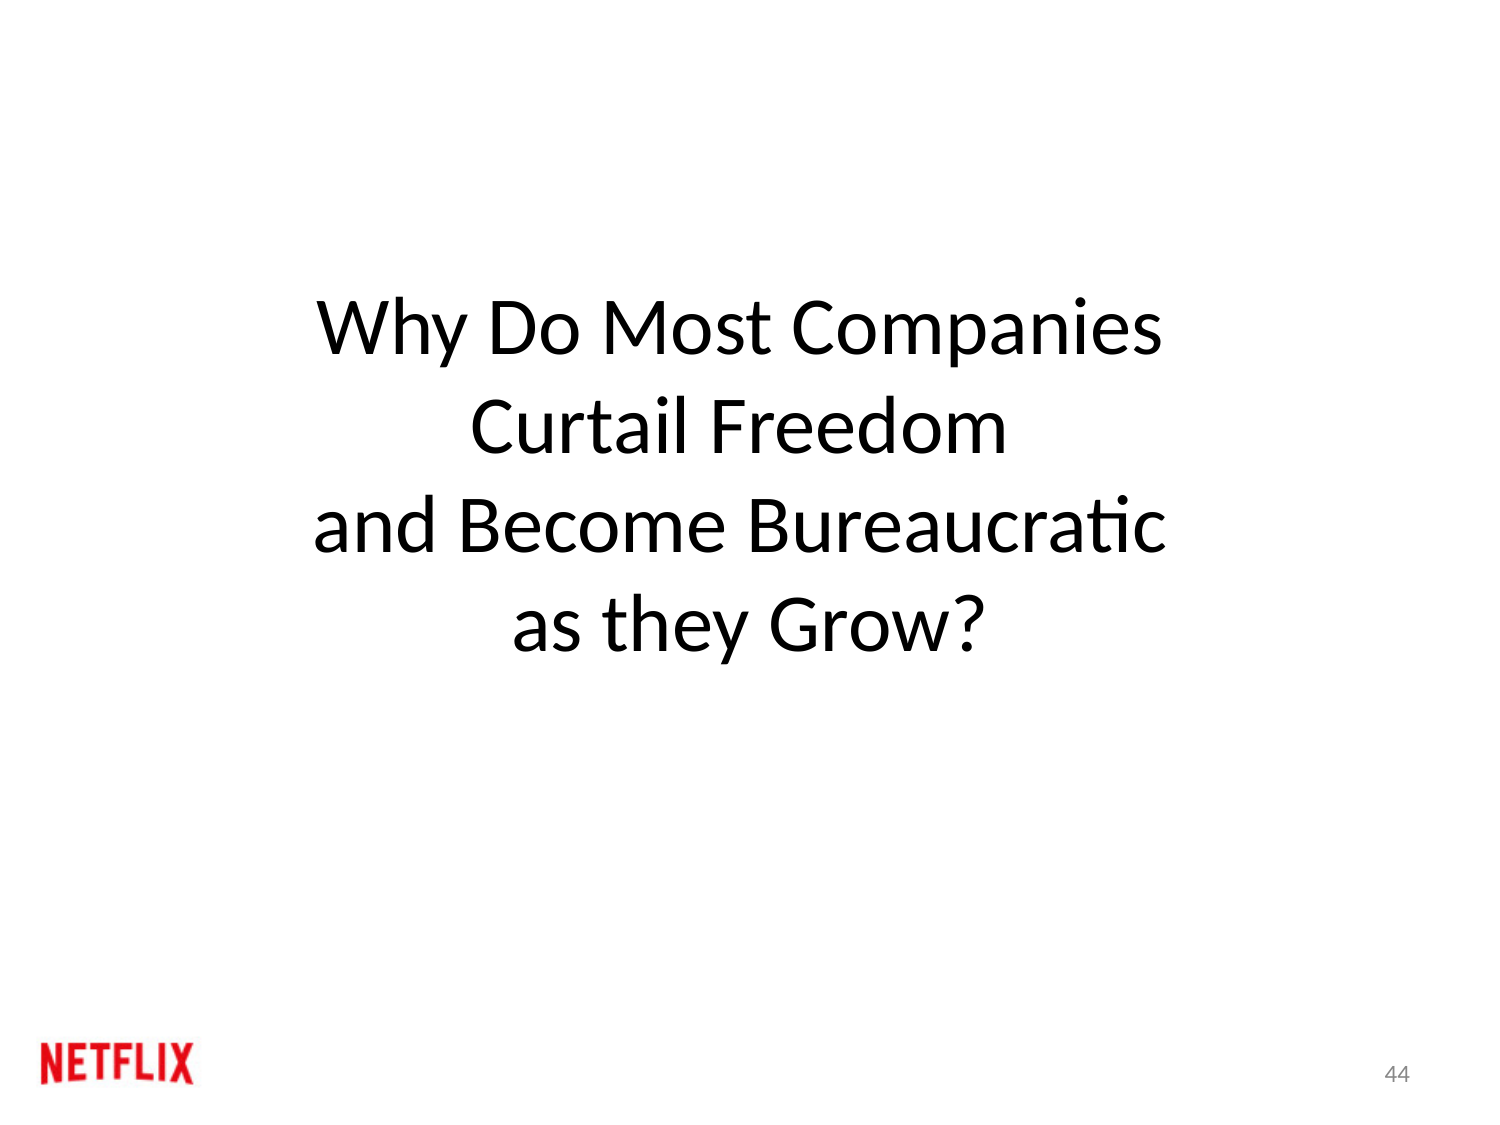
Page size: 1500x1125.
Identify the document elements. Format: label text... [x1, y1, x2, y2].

slide_number ‹#› [1074, 1042, 1425, 1103]
picture [24, 1024, 211, 1104]
title Why Do Most Companies Curtail Freedom and Become Bureaucratic as they Grow? [112, 349, 1388, 591]
